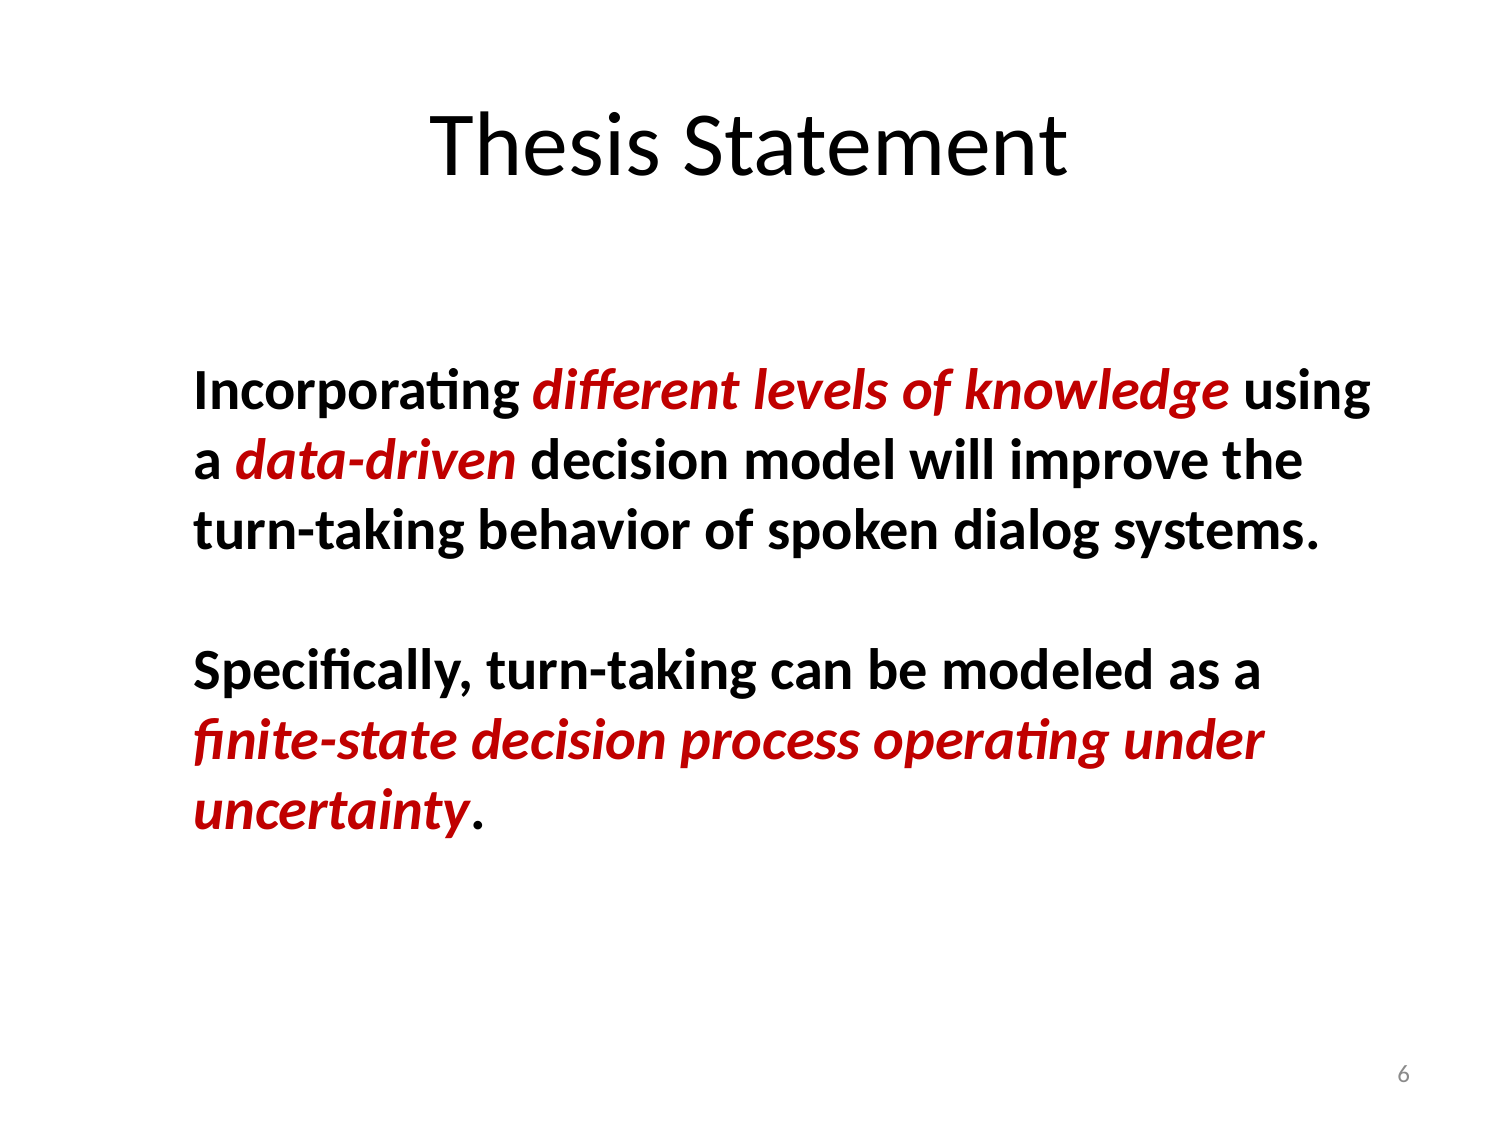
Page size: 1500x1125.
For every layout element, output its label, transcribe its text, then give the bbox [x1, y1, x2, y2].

title Thesis Statement [75, 45, 1425, 233]
slide_number 6 [1074, 1042, 1425, 1103]
text_box Incorporating different levels of knowledge using a data-driven decision model will improve the turn-taking behavior of spoken dialog systems. Specifically, turn-taking can be modeled as a finite-state decision process operating under uncertainty. [179, 343, 1405, 849]
